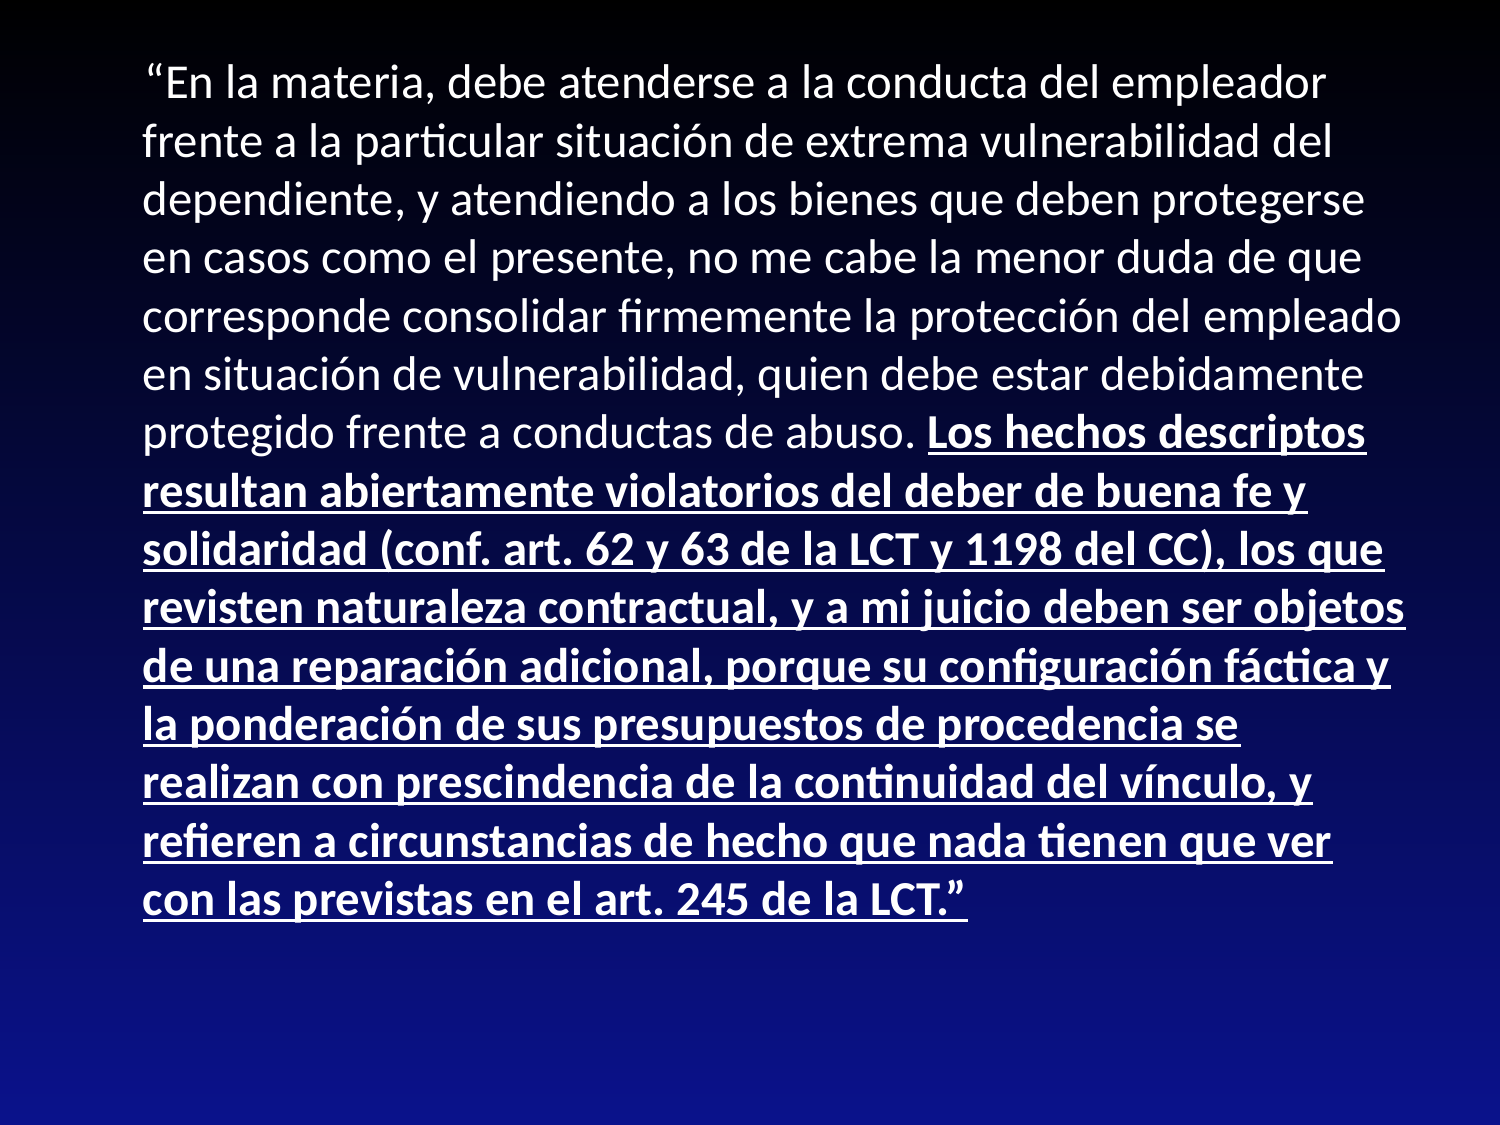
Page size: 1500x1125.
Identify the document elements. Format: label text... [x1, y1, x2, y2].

list “En la materia, debe atenderse a la conducta del empleador frente a la particular situación de extrema vulnerabilidad del dependiente, y atendiendo a los bienes que deben protegerse en casos como el presente, no me cabe la menor duda de que corresponde consolidar firmemente la protección del empleado en situación de vulnerabilidad, quien debe estar debidamente protegido frente a conductas de abuso. Los hechos descriptos resultan abiertamente violatorios del deber de buena fe y solidaridad (conf. art. 62 y 63 de la LCT y 1198 del CC), los que revisten naturaleza contractual, y a mi juicio deben ser objetos de una reparación adicional, porque su configuración fáctica y la ponderación de sus presupuestos de procedencia se realizan con prescindencia de la continuidad del vínculo, y refieren a circunstancias de hecho que nada tienen que ver con las previstas en el art. 245 de la LCT.” [74, 42, 1426, 1006]
